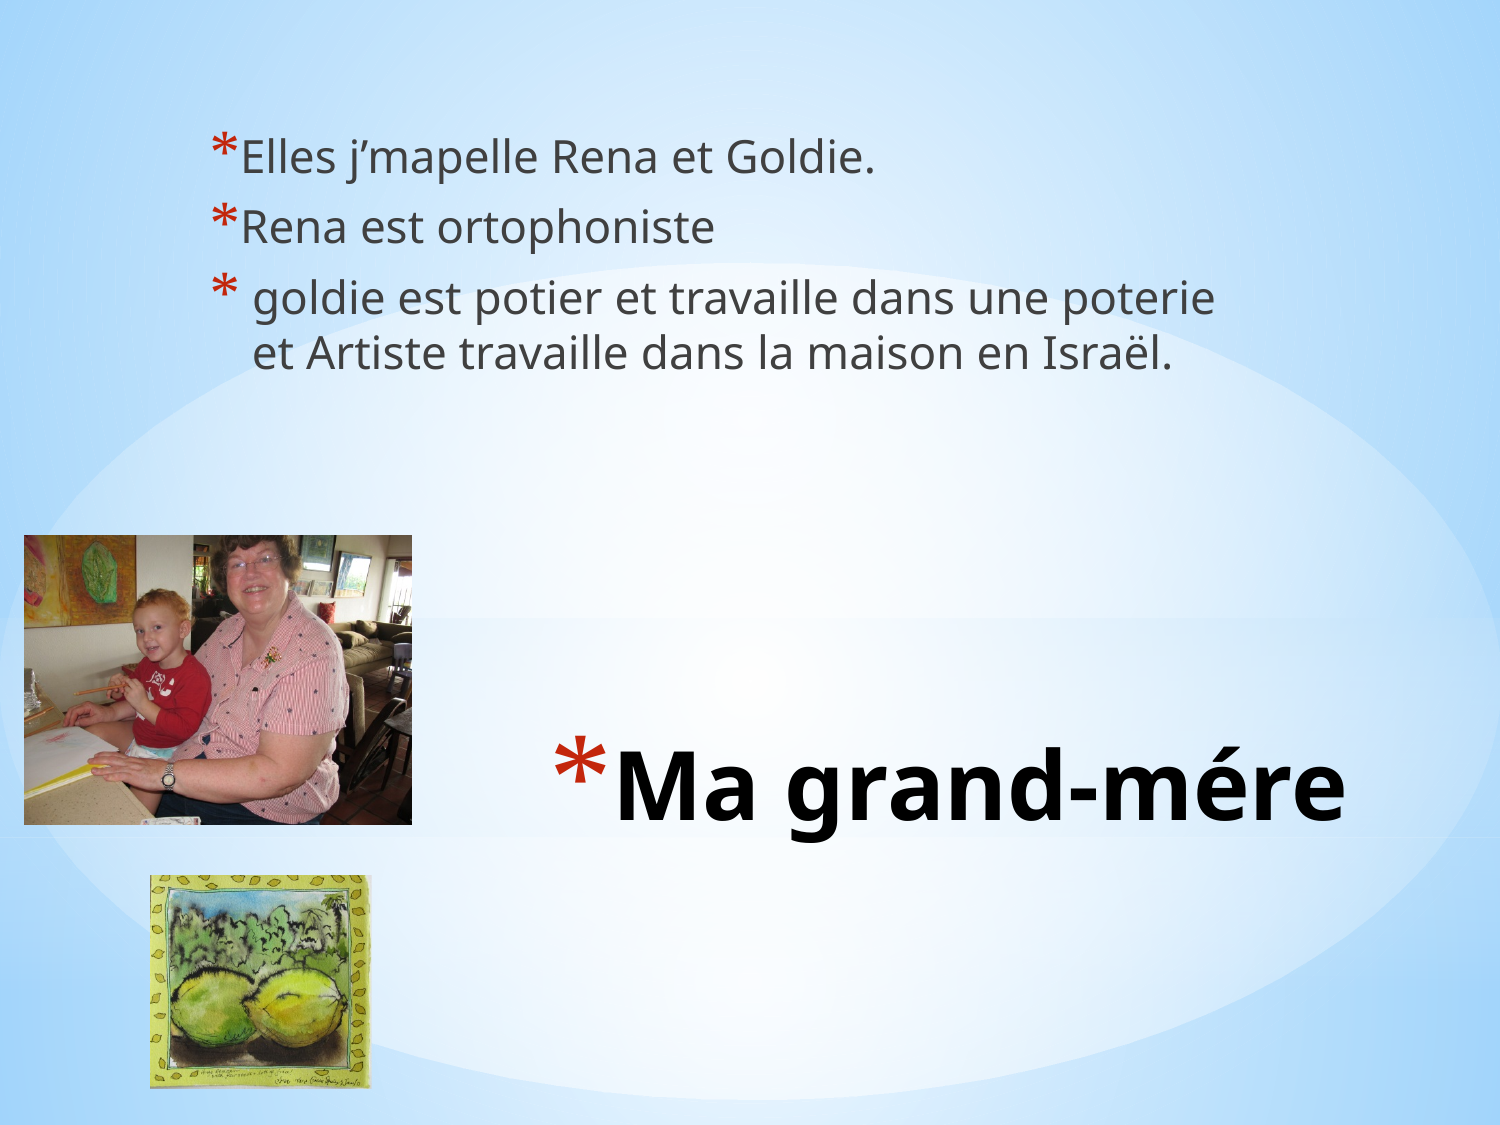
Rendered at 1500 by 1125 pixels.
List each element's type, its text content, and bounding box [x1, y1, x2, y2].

title Ma grand-mére [294, 717, 1363, 905]
picture [149, 874, 372, 1089]
picture [24, 534, 412, 826]
list Elles j’mapelle Rena et Goldie. Rena est ortophoniste goldie est potier et travaille dans une poterie et Artiste travaille dans la maison en Israël. [187, 120, 1238, 690]
